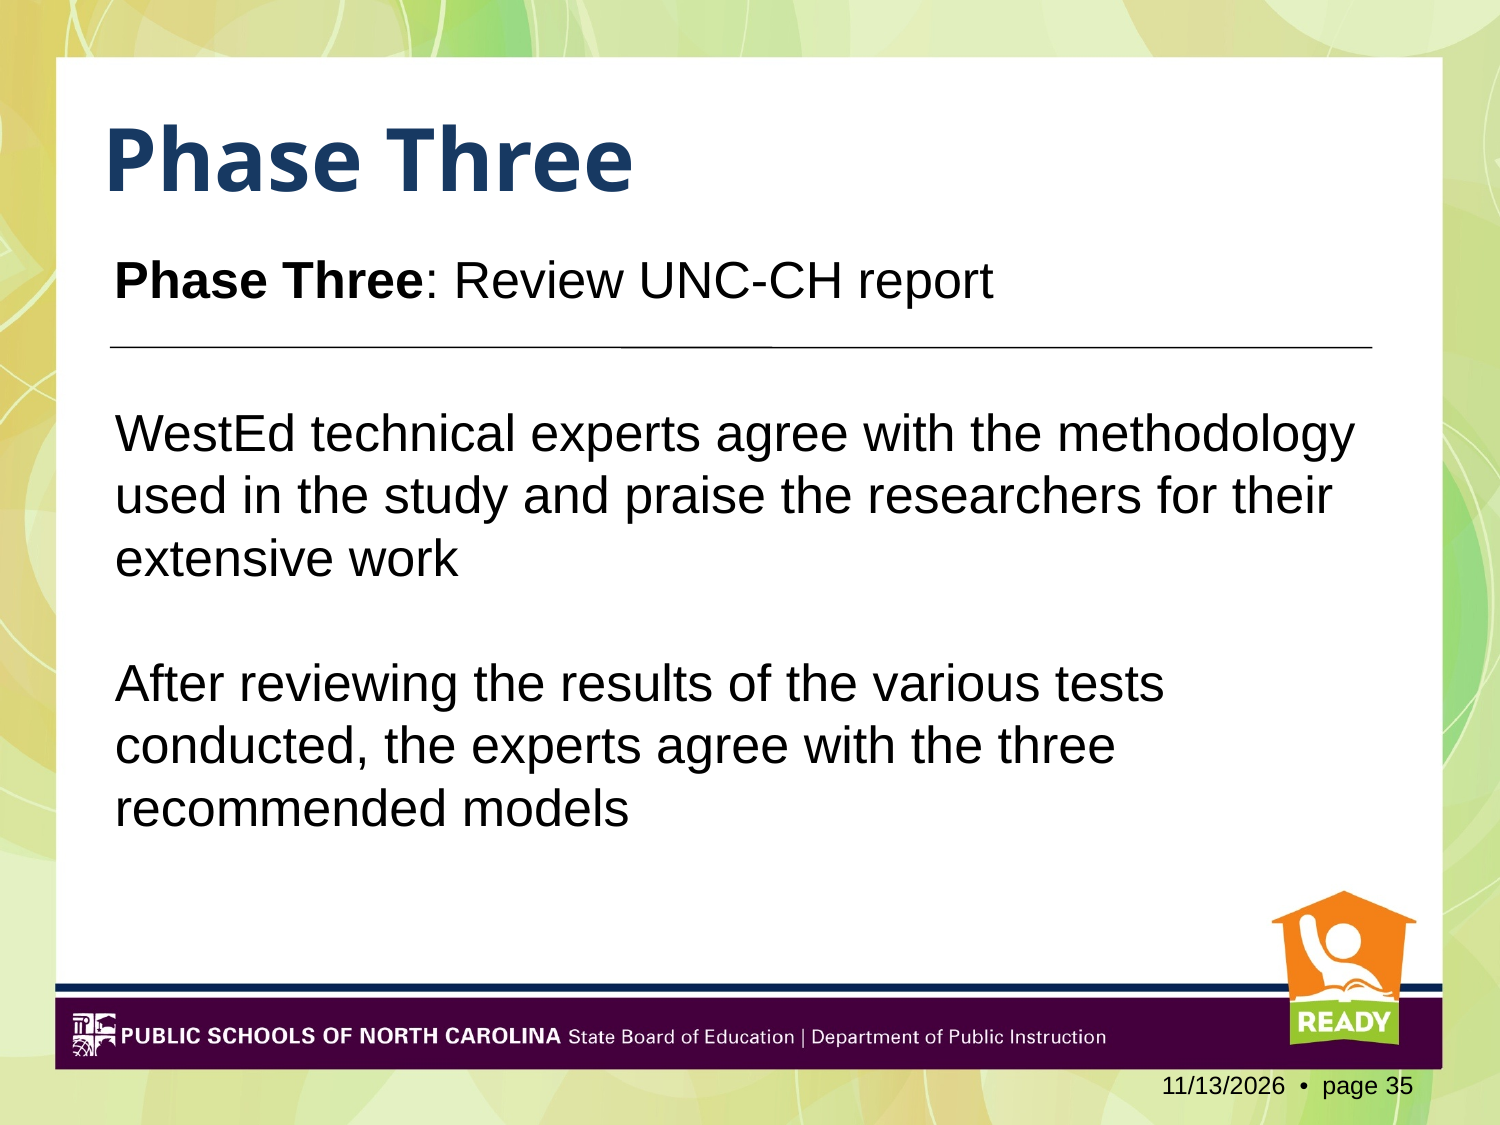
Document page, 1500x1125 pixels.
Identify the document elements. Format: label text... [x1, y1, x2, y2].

text_box Phase Three: Review UNC-CH report WestEd technical experts agree with the methodology used in the study and praise the researchers for their extensive work After reviewing the results of the various tests conducted, the experts agree with the three recommended models [99, 239, 1425, 845]
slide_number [1147, 1062, 1460, 1122]
title Phase Three [87, 87, 1413, 225]
picture [0, 0, 1500, 1125]
